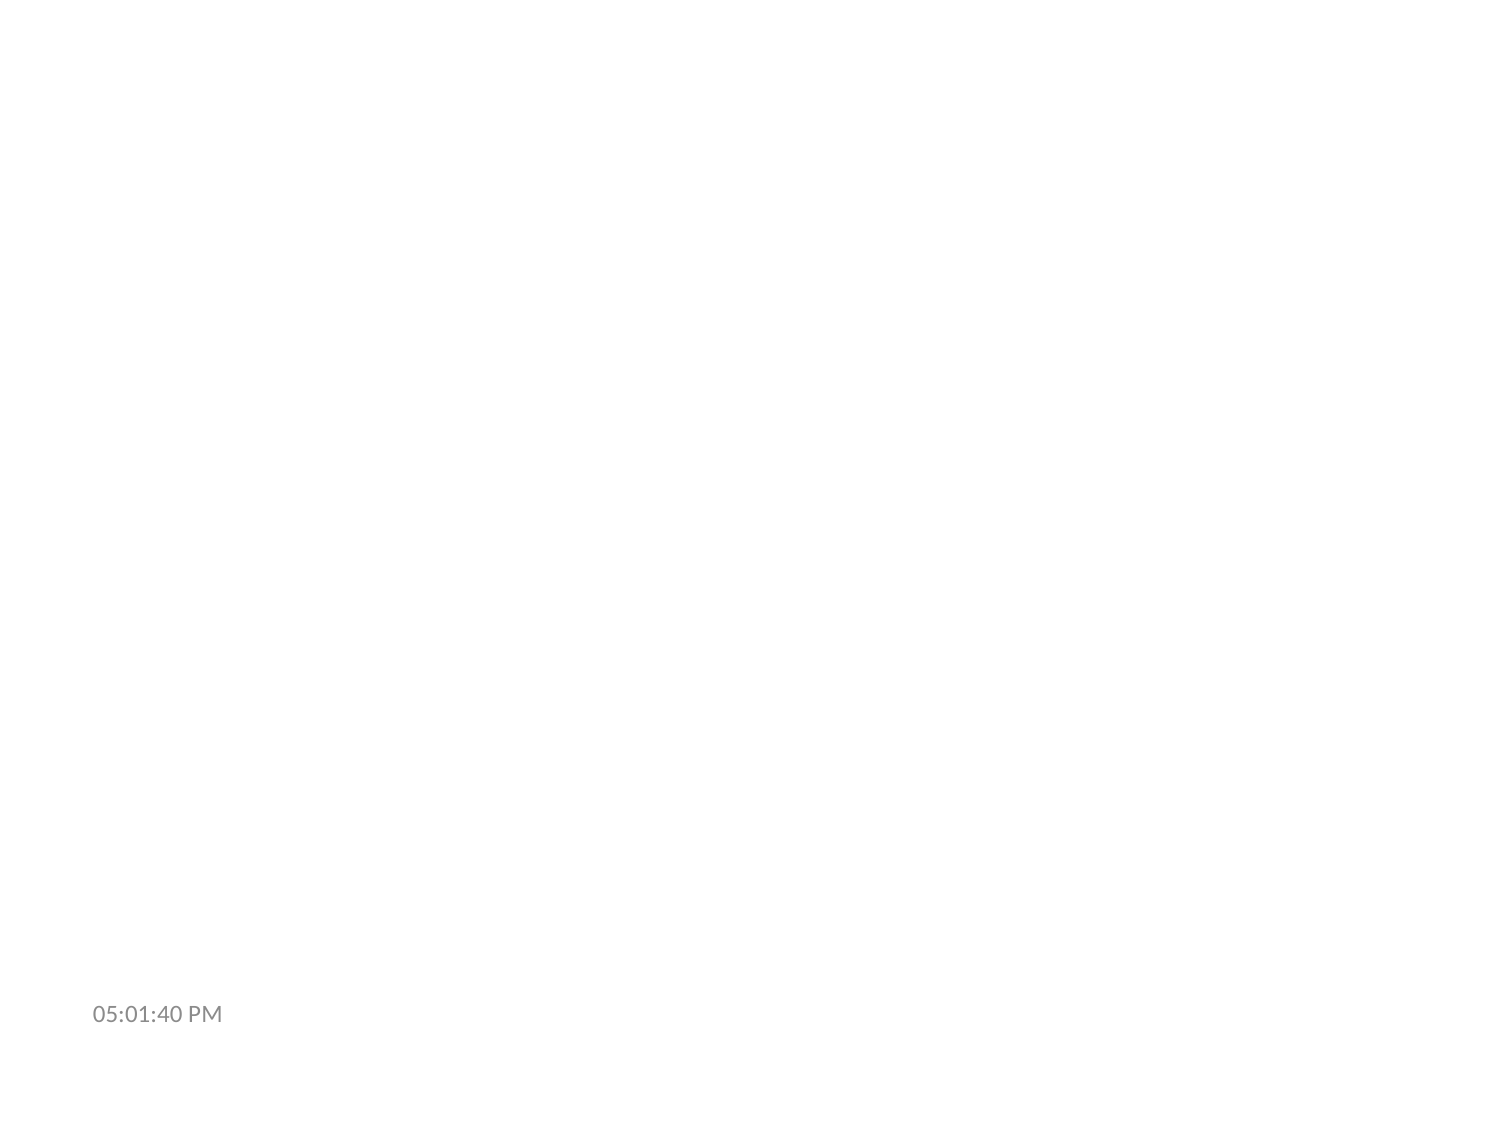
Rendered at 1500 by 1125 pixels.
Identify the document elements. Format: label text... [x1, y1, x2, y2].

text_box 3:35:09 PM [77, 982, 428, 1043]
